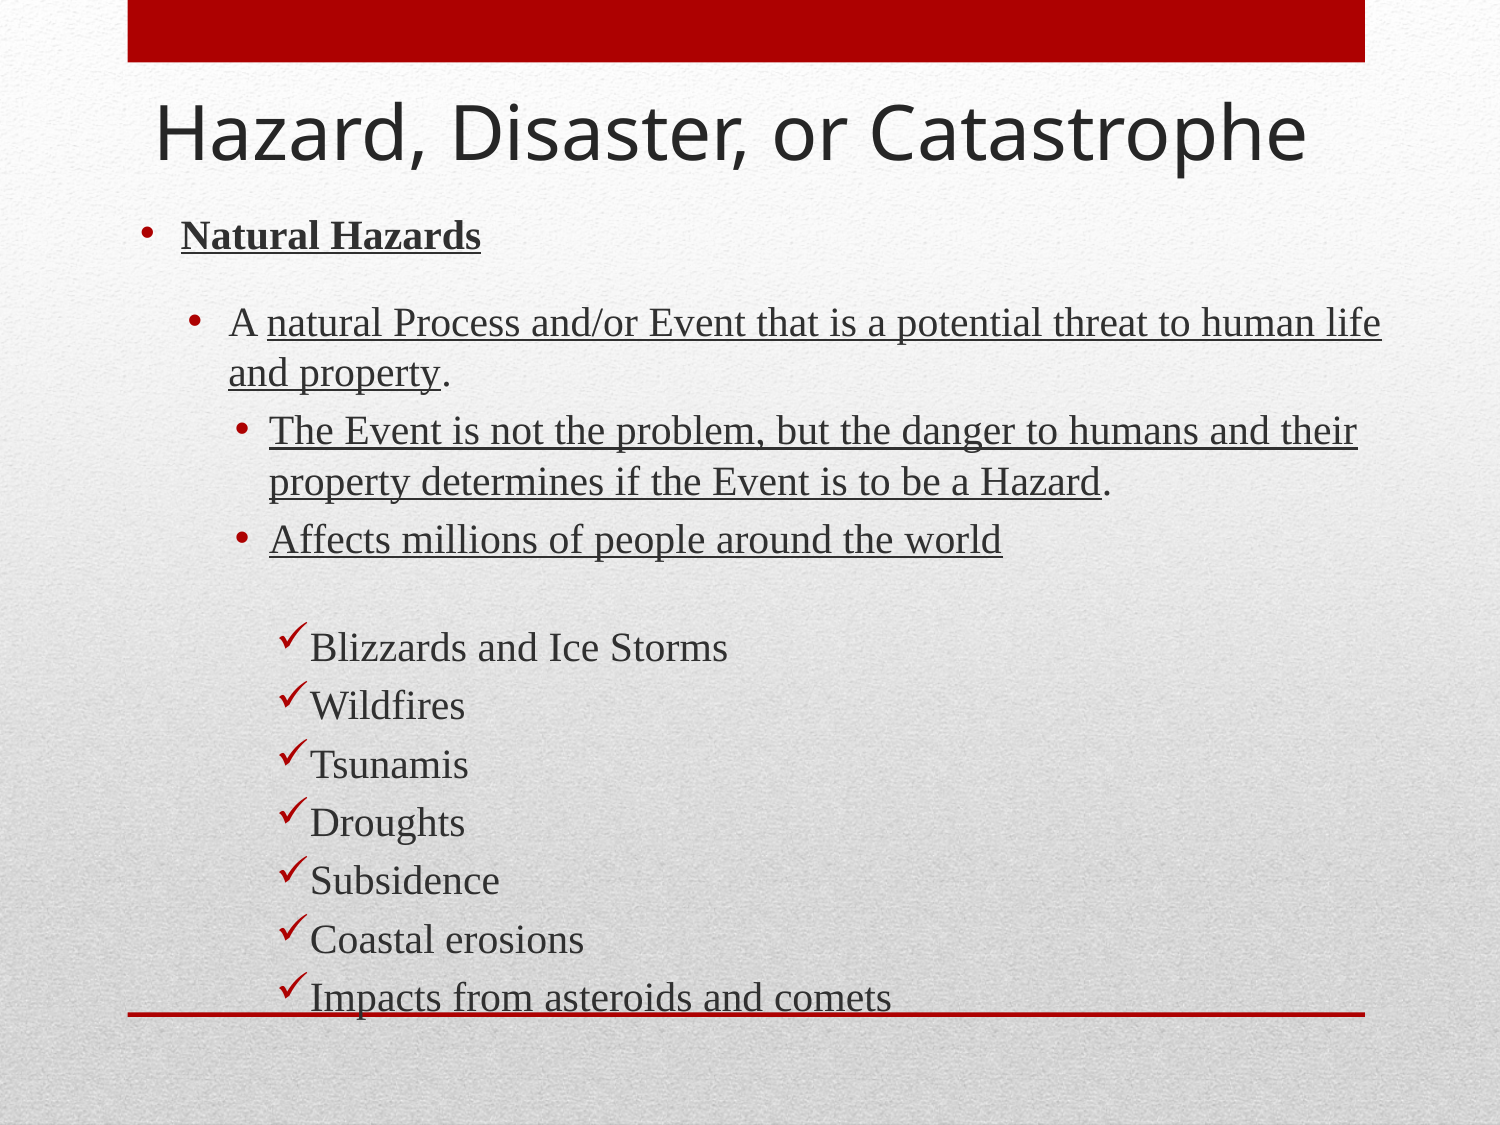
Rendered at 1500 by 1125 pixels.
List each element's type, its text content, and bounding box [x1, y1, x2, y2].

list Natural Hazards A natural Process and/or Event that is a potential threat to human life and property. The Event is not the problem, but the danger to humans and their property determines if the Event is to be a Hazard. Affects millions of people around the world Blizzards and Ice Storms Wildfires Tsunamis Droughts Subsidence Coastal erosions Impacts from asteroids and comets [125, 200, 1438, 1038]
title Hazard, Disaster, or Catastrophe [99, 0, 1363, 184]
